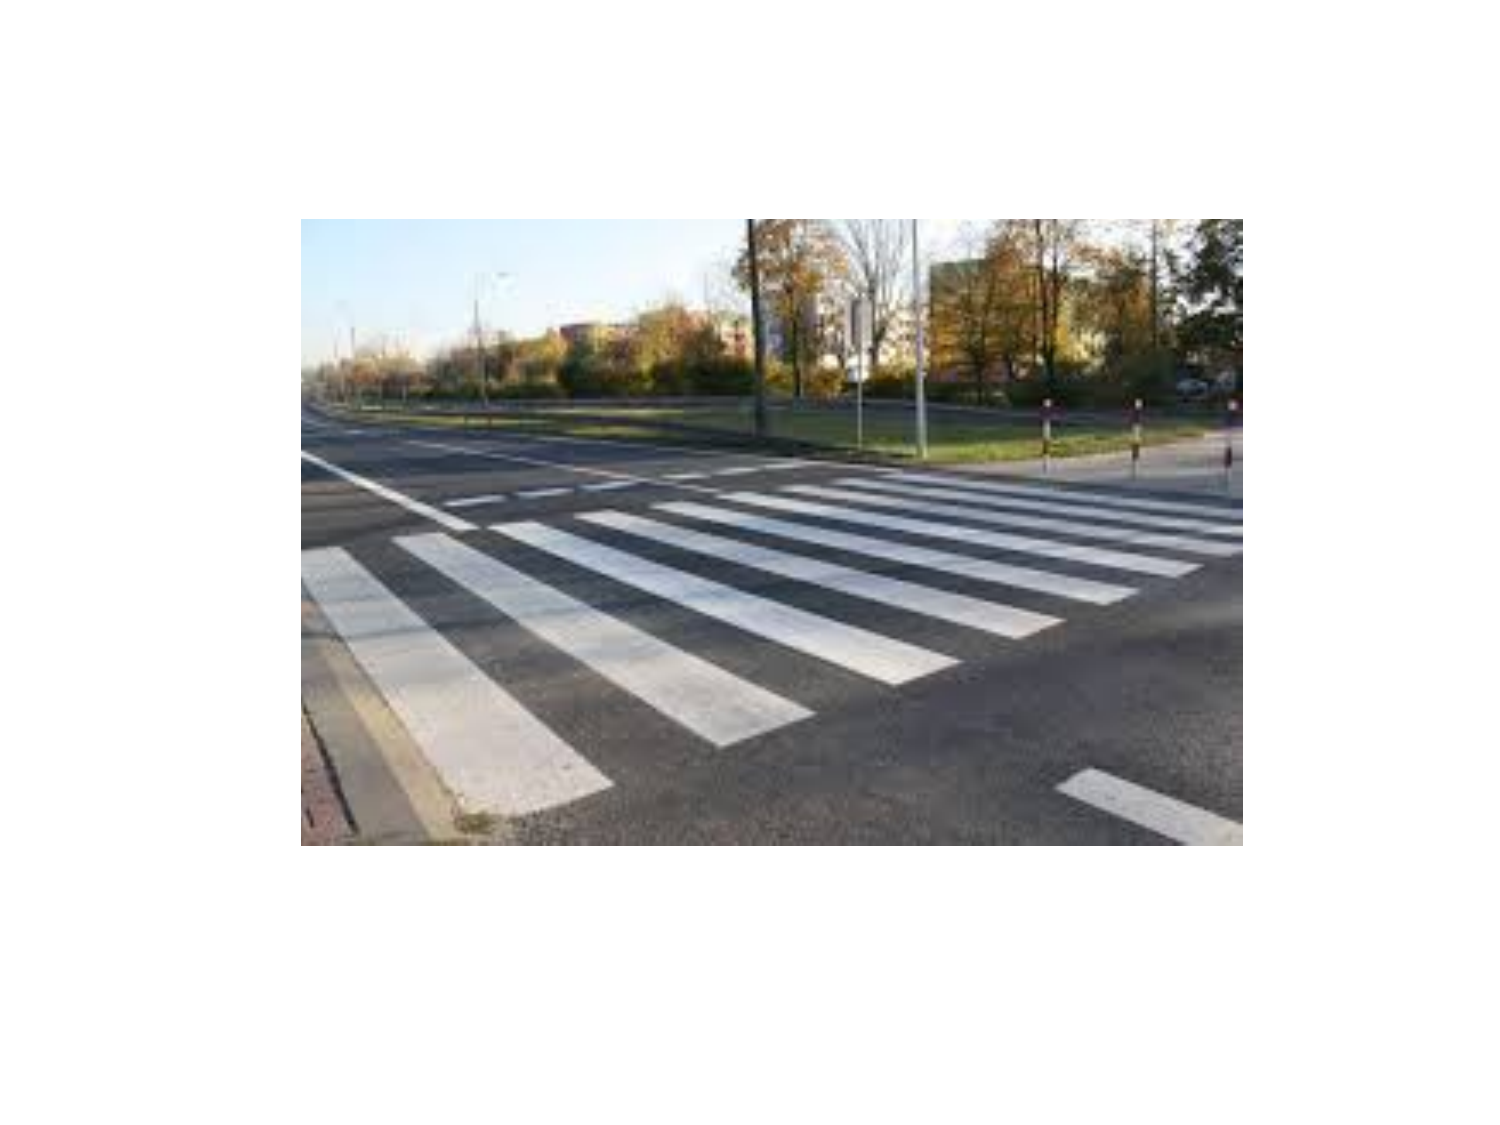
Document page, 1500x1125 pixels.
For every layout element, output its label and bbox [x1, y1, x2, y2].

picture [300, 219, 1243, 847]
